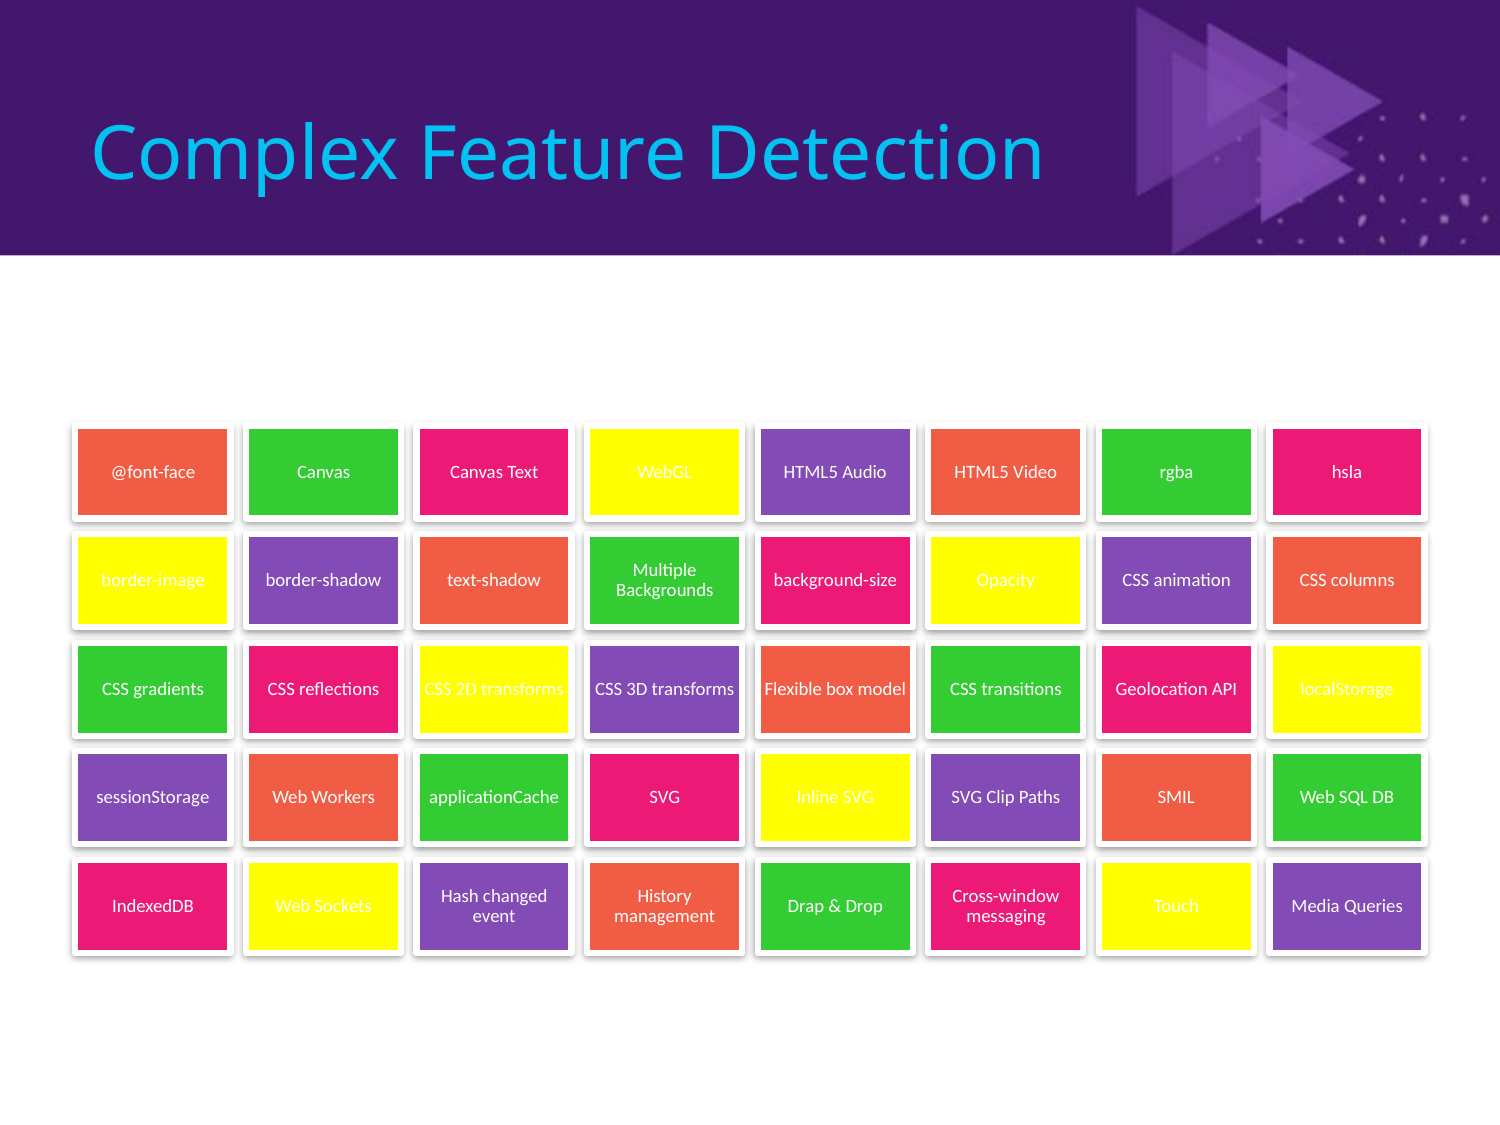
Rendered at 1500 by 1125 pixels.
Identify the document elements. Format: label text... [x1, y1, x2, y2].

title Complex Feature Detection [75, 56, 1425, 244]
picture [0, 0, 1500, 255]
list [74, 373, 1426, 1006]
